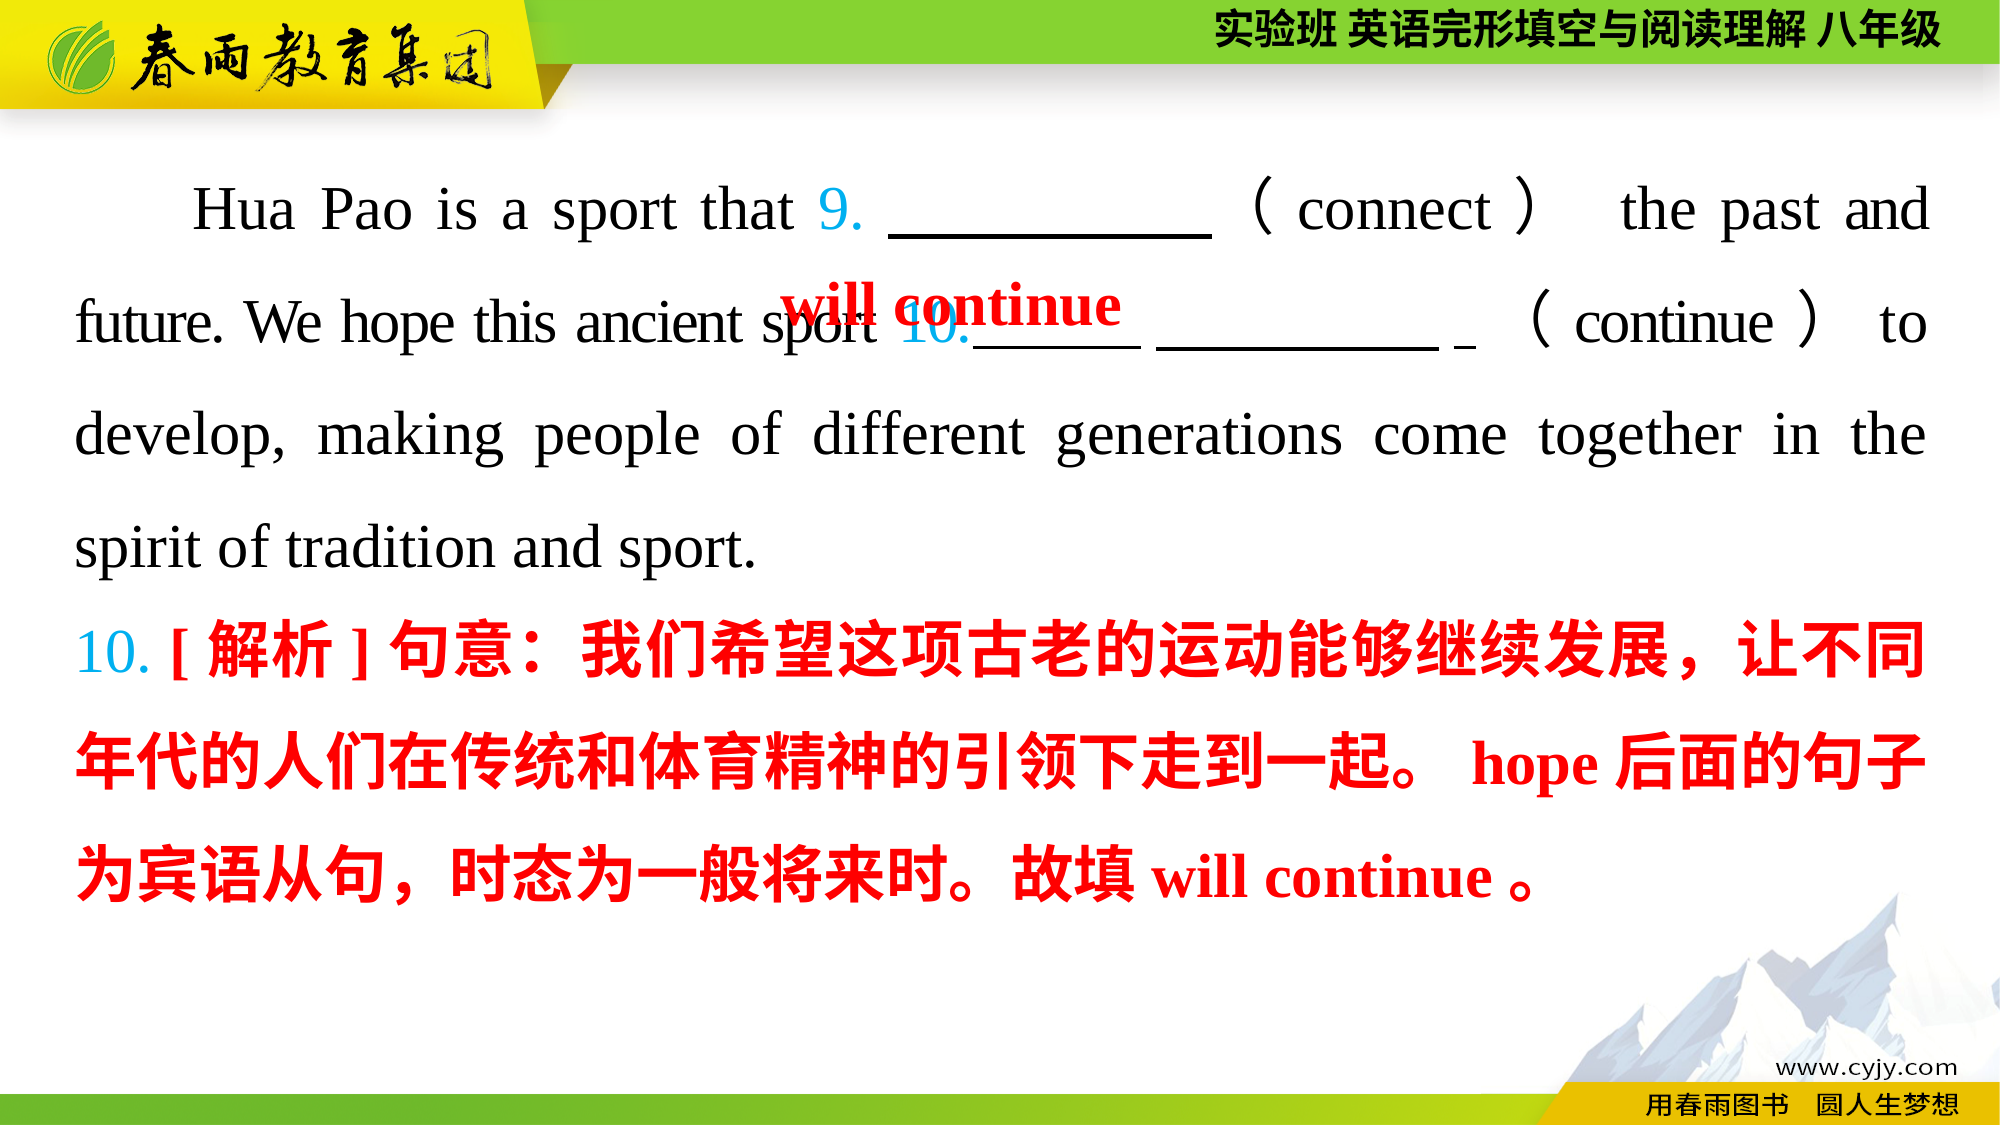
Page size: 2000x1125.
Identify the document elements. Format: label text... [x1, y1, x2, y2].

list Hua Pao is a sport that 9. （connect） the past and future. We hope this ancient sport 10. ,（continue）to develop, making people of different generations come together in the spirit of tradition and sport. [59, 122, 1944, 564]
text_box 10. [解析]句意：我们希望这项古老的运动能够继续发展，让不同年代的人们在传统和体育精神的引领下走到一起。hope后面的句子为宾语从句，时态为一般将来时。故填will continue。 [59, 564, 1944, 918]
text_box will continue [766, 255, 1138, 346]
picture [0, 0, 2000, 1125]
